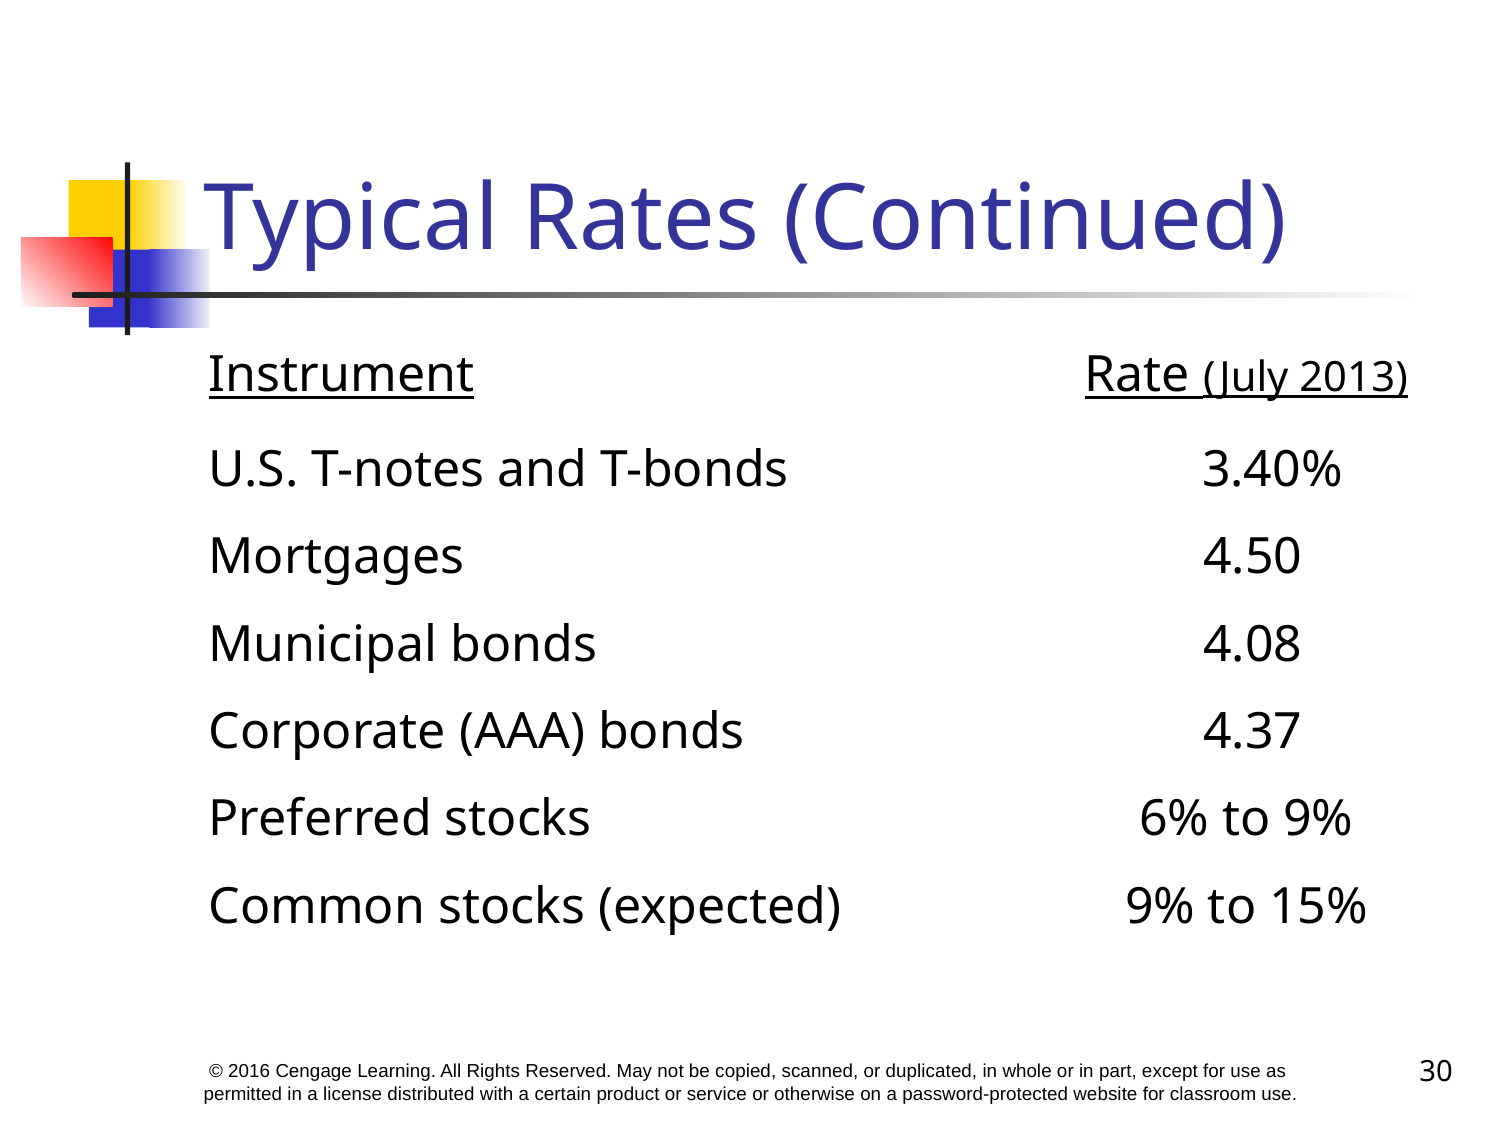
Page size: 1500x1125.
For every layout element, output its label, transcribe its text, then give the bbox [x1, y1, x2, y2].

table_cell Common stocks (expected) [194, 862, 1024, 950]
table_cell 6% to 9% [1024, 775, 1469, 862]
table_cell 9% to 15% [1024, 862, 1469, 950]
table_cell 3.40% [1024, 426, 1469, 513]
table_header Rate (July 2013) [1024, 331, 1469, 426]
table_cell Mortgages [194, 513, 1024, 601]
table_cell Municipal bonds [194, 601, 1024, 688]
title Typical Rates (Continued) [188, 34, 1468, 276]
slide_number 30 [1154, 1023, 1468, 1100]
table_cell 4.50 [1024, 513, 1469, 601]
table_cell 4.08 [1024, 601, 1469, 688]
table_cell 4.37 [1024, 688, 1469, 775]
table_header Instrument [194, 331, 1024, 426]
table_cell U.S. T-notes and T-bonds [194, 426, 1024, 513]
table_cell Preferred stocks [194, 775, 1024, 862]
table_cell Corporate (AAA) bonds [194, 688, 1024, 775]
